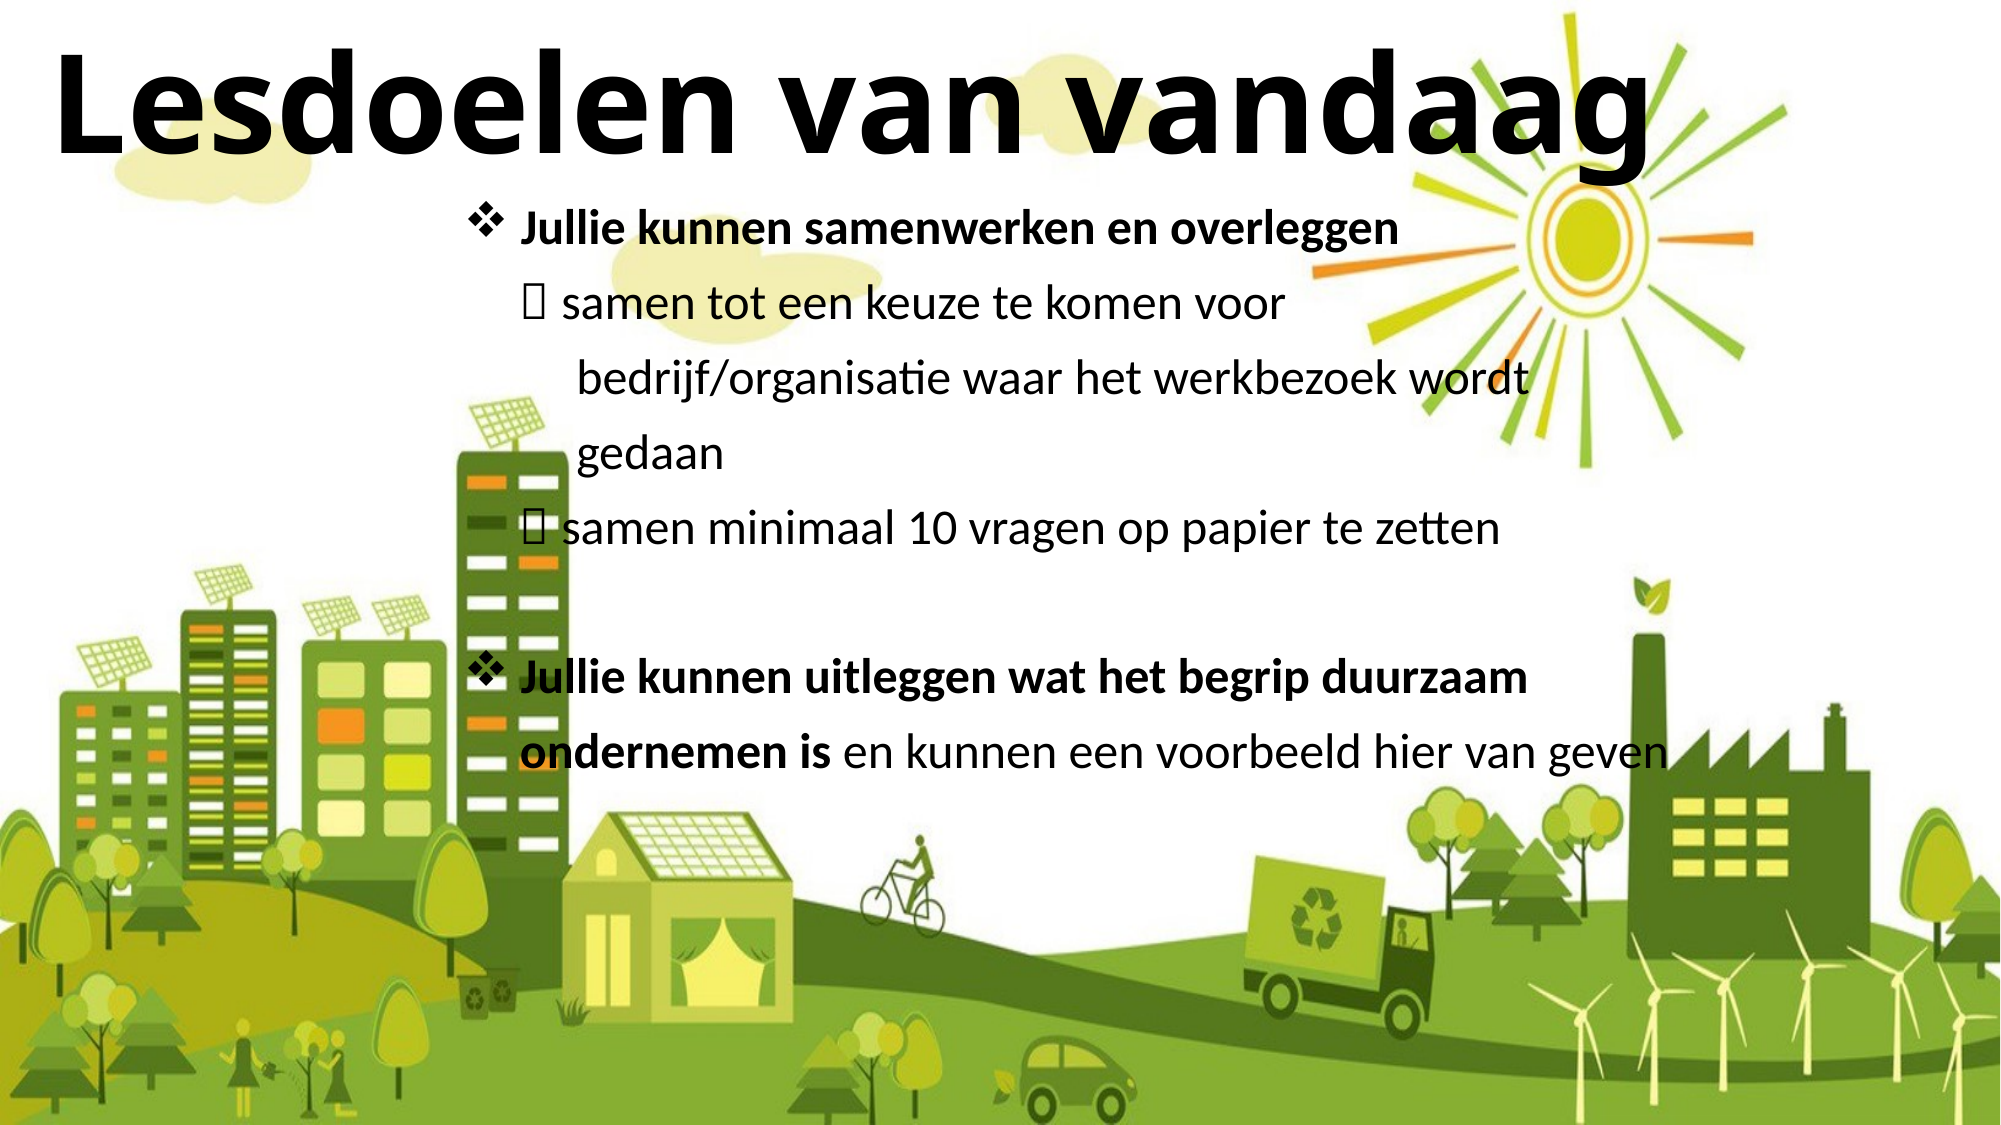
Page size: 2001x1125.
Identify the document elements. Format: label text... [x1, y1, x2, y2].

picture [0, 0, 2001, 1125]
text_box Jullie kunnen samenwerken en overleggen  samen tot een keuze te komen voor bedrijf/organisatie waar het werkbezoek wordt gedaan  samen minimaal 10 vragen op papier te zetten Jullie kunnen uitleggen wat het begrip duurzaam ondernemen is en kunnen een voorbeeld hier van geven [448, 194, 1693, 908]
title Lesdoelen van vandaag [34, 0, 1760, 218]
